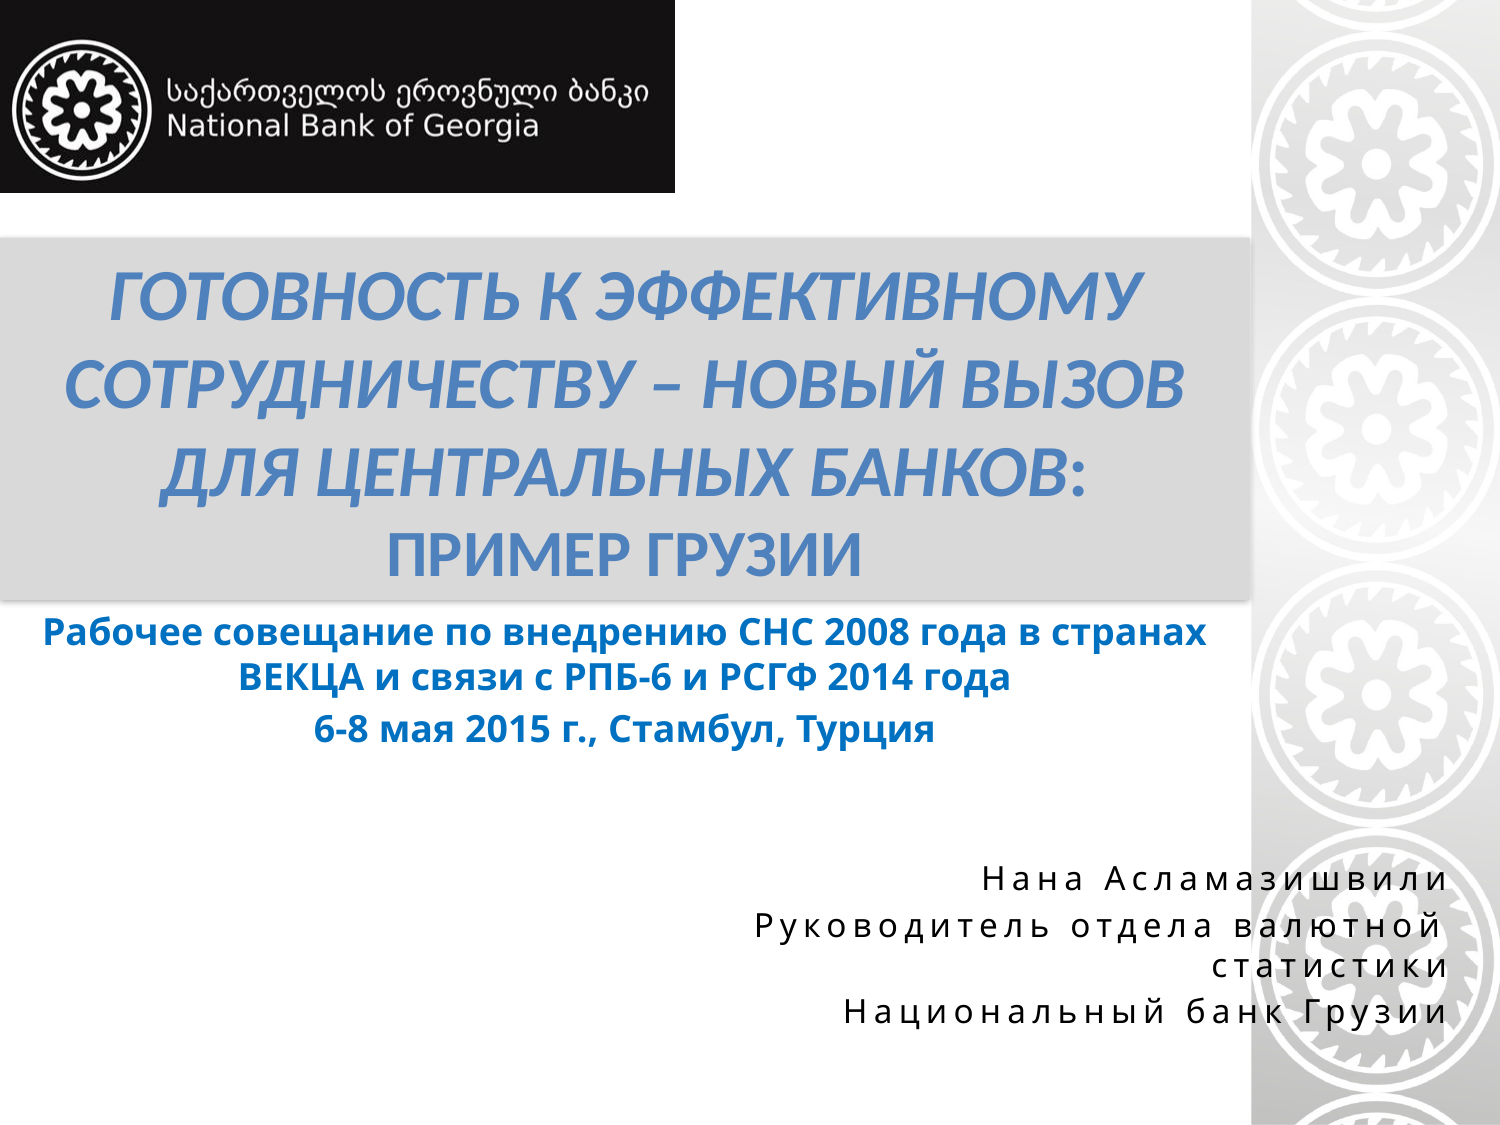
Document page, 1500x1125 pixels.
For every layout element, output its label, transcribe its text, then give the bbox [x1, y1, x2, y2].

subtitle Нана Асламазишвили Руководитель отдела валютной статистики Национальный банк Грузии [600, 849, 1463, 1013]
text_box Рабочее совещание по внедрению CHC 2008 года в странах ВЕКЦА и связи с РПБ-6 и РСГФ 2014 года 6-8 мая 2015 г., Стамбул, Турция [0, 599, 1250, 763]
picture [0, 0, 1500, 1125]
title Готовность к эффективному сотрудничеству – новый вызов для центральных банков: пример Грузии [0, 237, 1250, 599]
